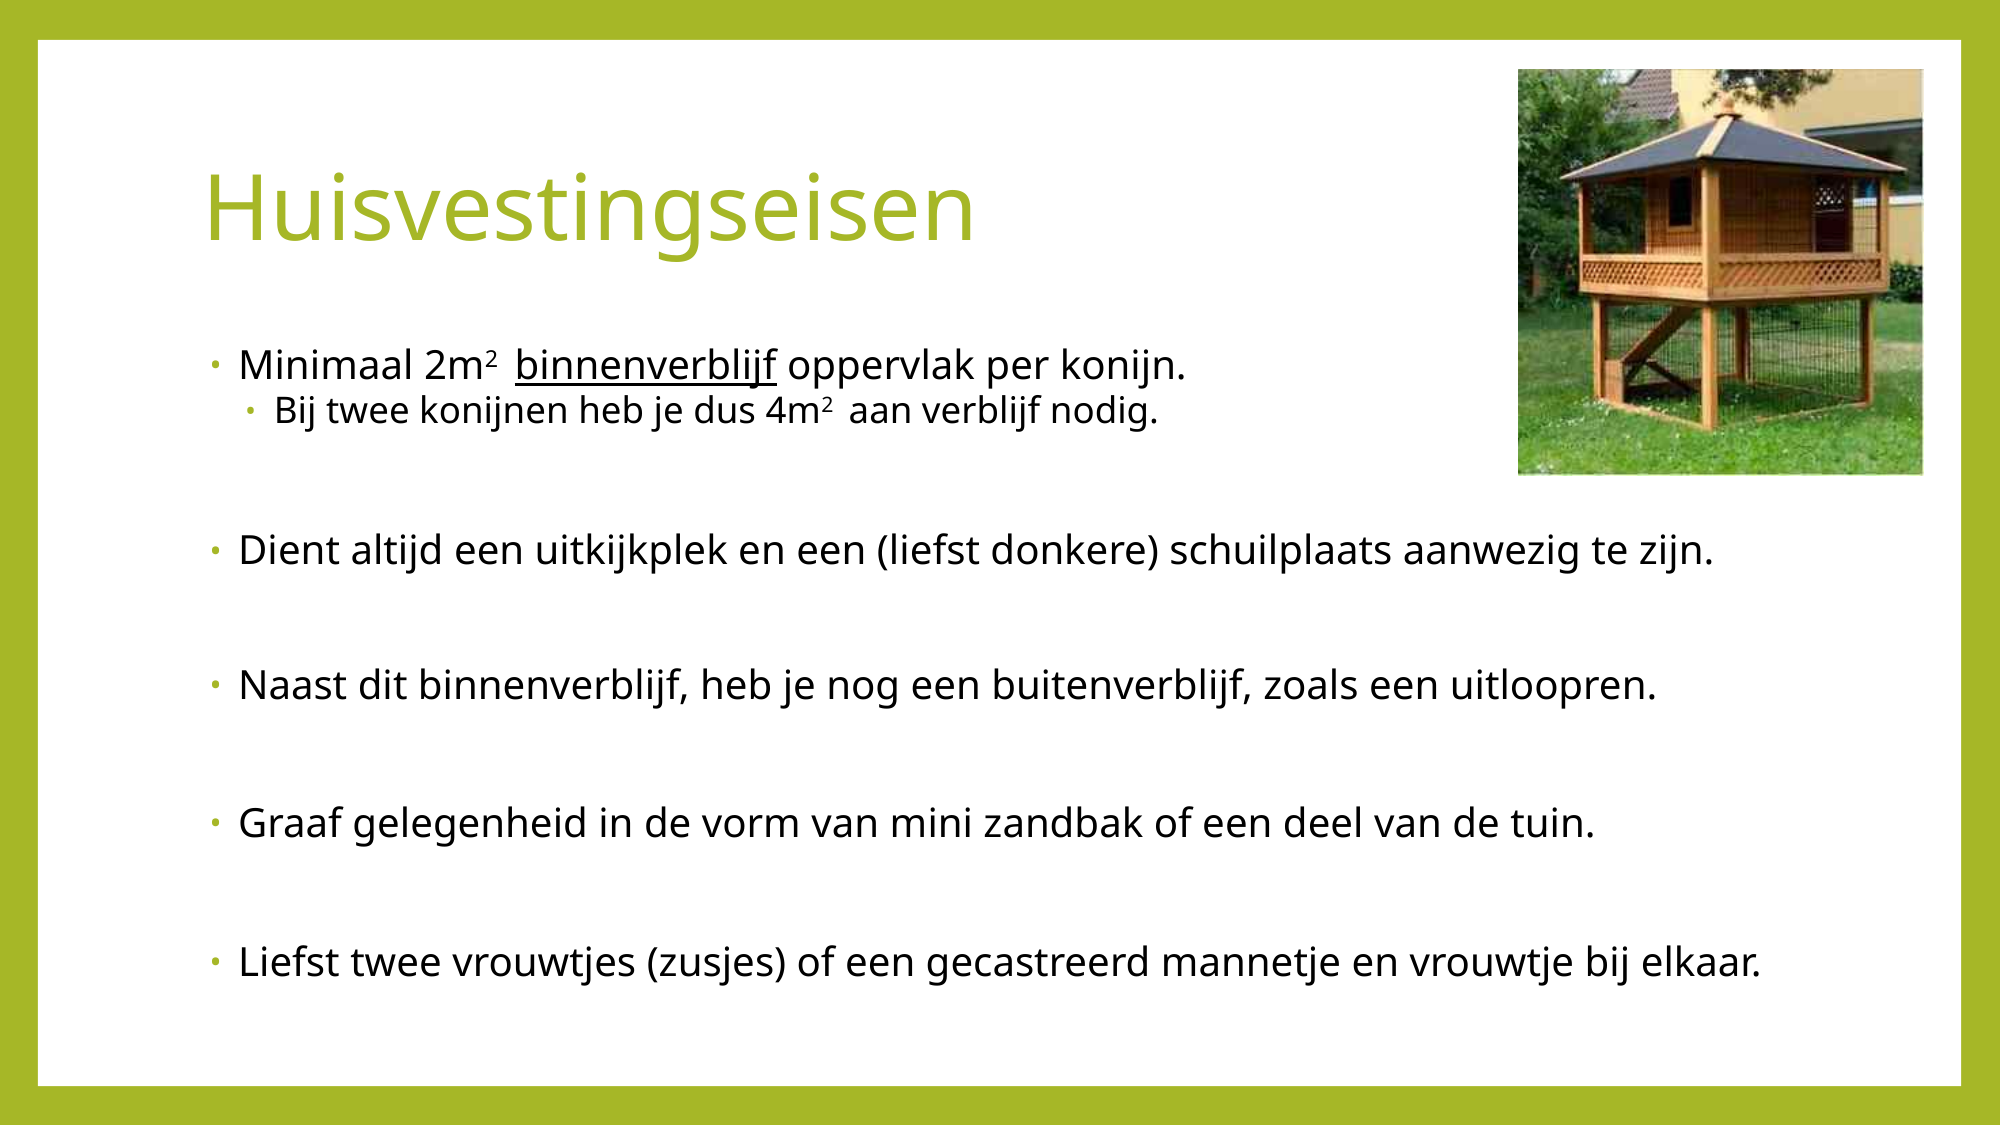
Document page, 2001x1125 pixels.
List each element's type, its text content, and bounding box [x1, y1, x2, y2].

picture [1517, 68, 1924, 477]
title Huisvestingseisen [187, 99, 1511, 323]
list Minimaal 2m2 binnenverblijf oppervlak per konijn. Bij twee konijnen heb je dus 4m2 aan verblijf nodig. Dient altijd een uitkijkplek en een (liefst donkere) schuilplaats aanwezig te zijn. Naast dit binnenverblijf, heb je nog een buitenverblijf, zoals een uitloopren. Graaf gelegenheid in de vorm van mini zandbak of een deel van de tuin. Liefst twee vrouwtjes (zusjes) of een gecastreerd mannetje en vrouwtje bij elkaar. [187, 337, 1808, 1000]
